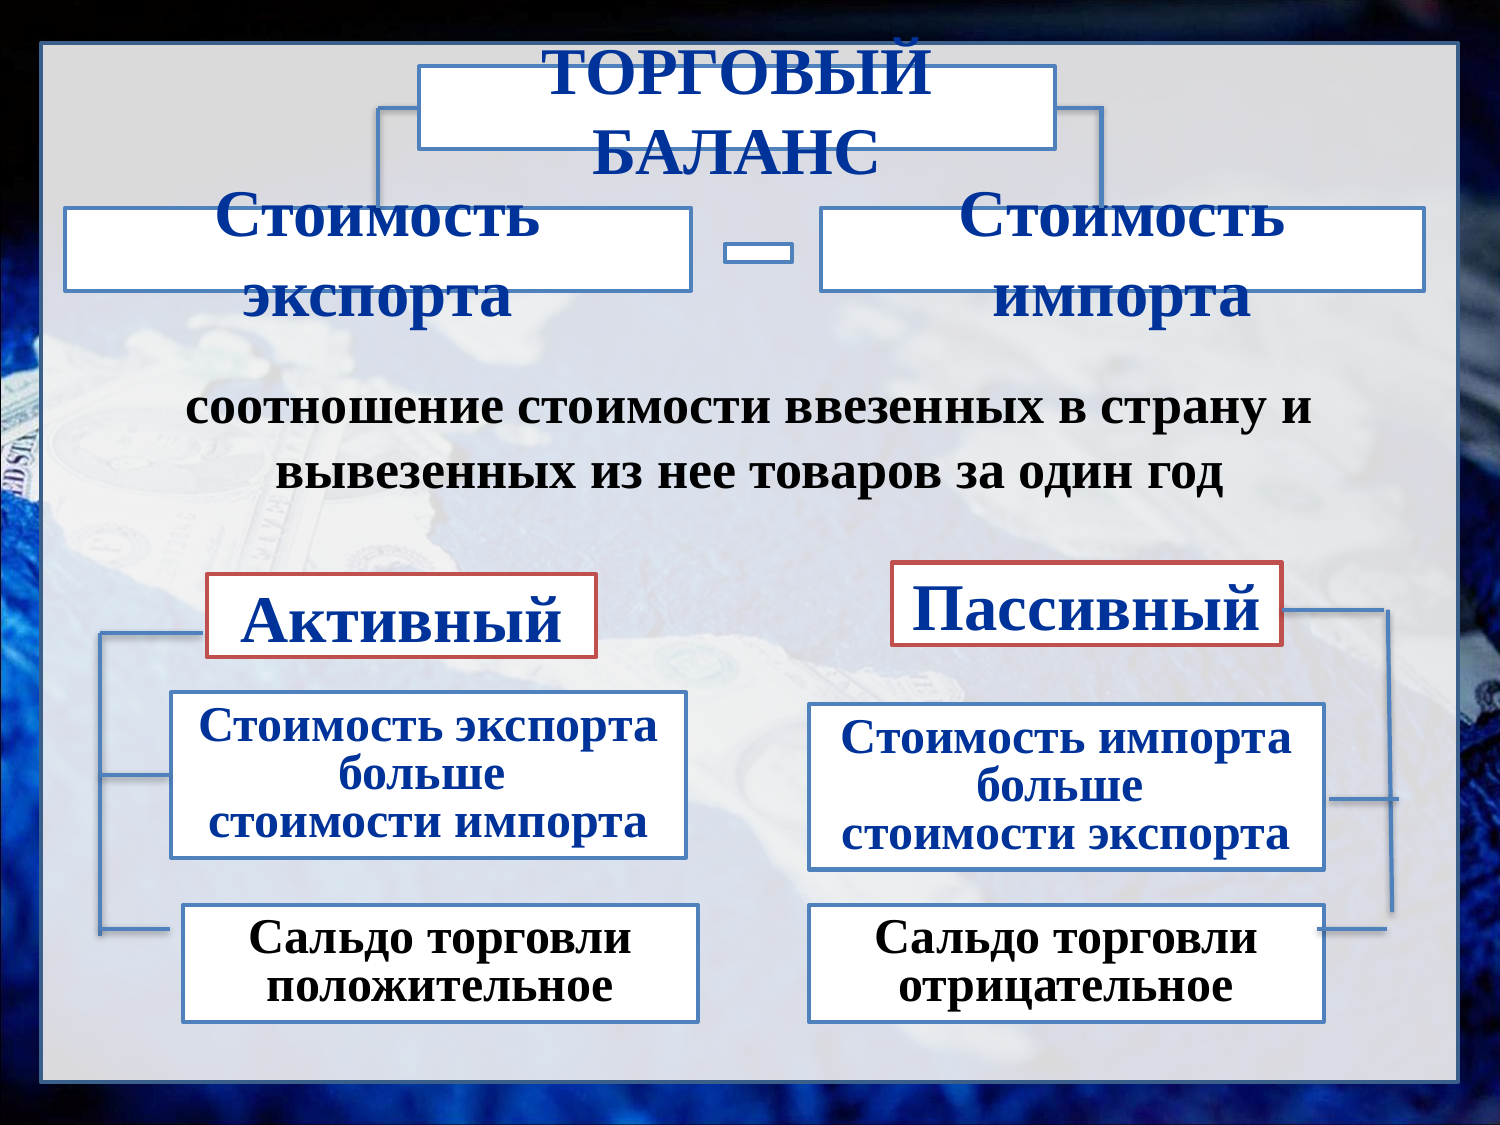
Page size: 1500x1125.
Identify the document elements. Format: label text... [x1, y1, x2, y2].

text_box Стоимость импорта больше стоимости экспорта [807, 702, 1326, 872]
picture [0, 0, 1500, 1125]
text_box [1387, 807, 1393, 913]
text_box [723, 242, 794, 264]
text_box Активный [205, 572, 598, 659]
list соотношение стоимости ввезенных в страну и вывезенных из нее товаров за один год [41, 361, 1459, 1005]
text_box ТОРГОВЫЙ БАЛАНС [417, 64, 1057, 151]
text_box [1387, 609, 1393, 798]
text_box Стоимость экспорта больше стоимости импорта [169, 690, 688, 860]
text_box Стоимость экспорта [63, 206, 693, 293]
text_box Стоимость импорта [819, 206, 1426, 293]
text_box Пассивный [890, 560, 1284, 647]
text_box Сальдо торговли положительное [181, 903, 700, 1024]
text_box Сальдо торговли отрицательное [807, 903, 1326, 1024]
